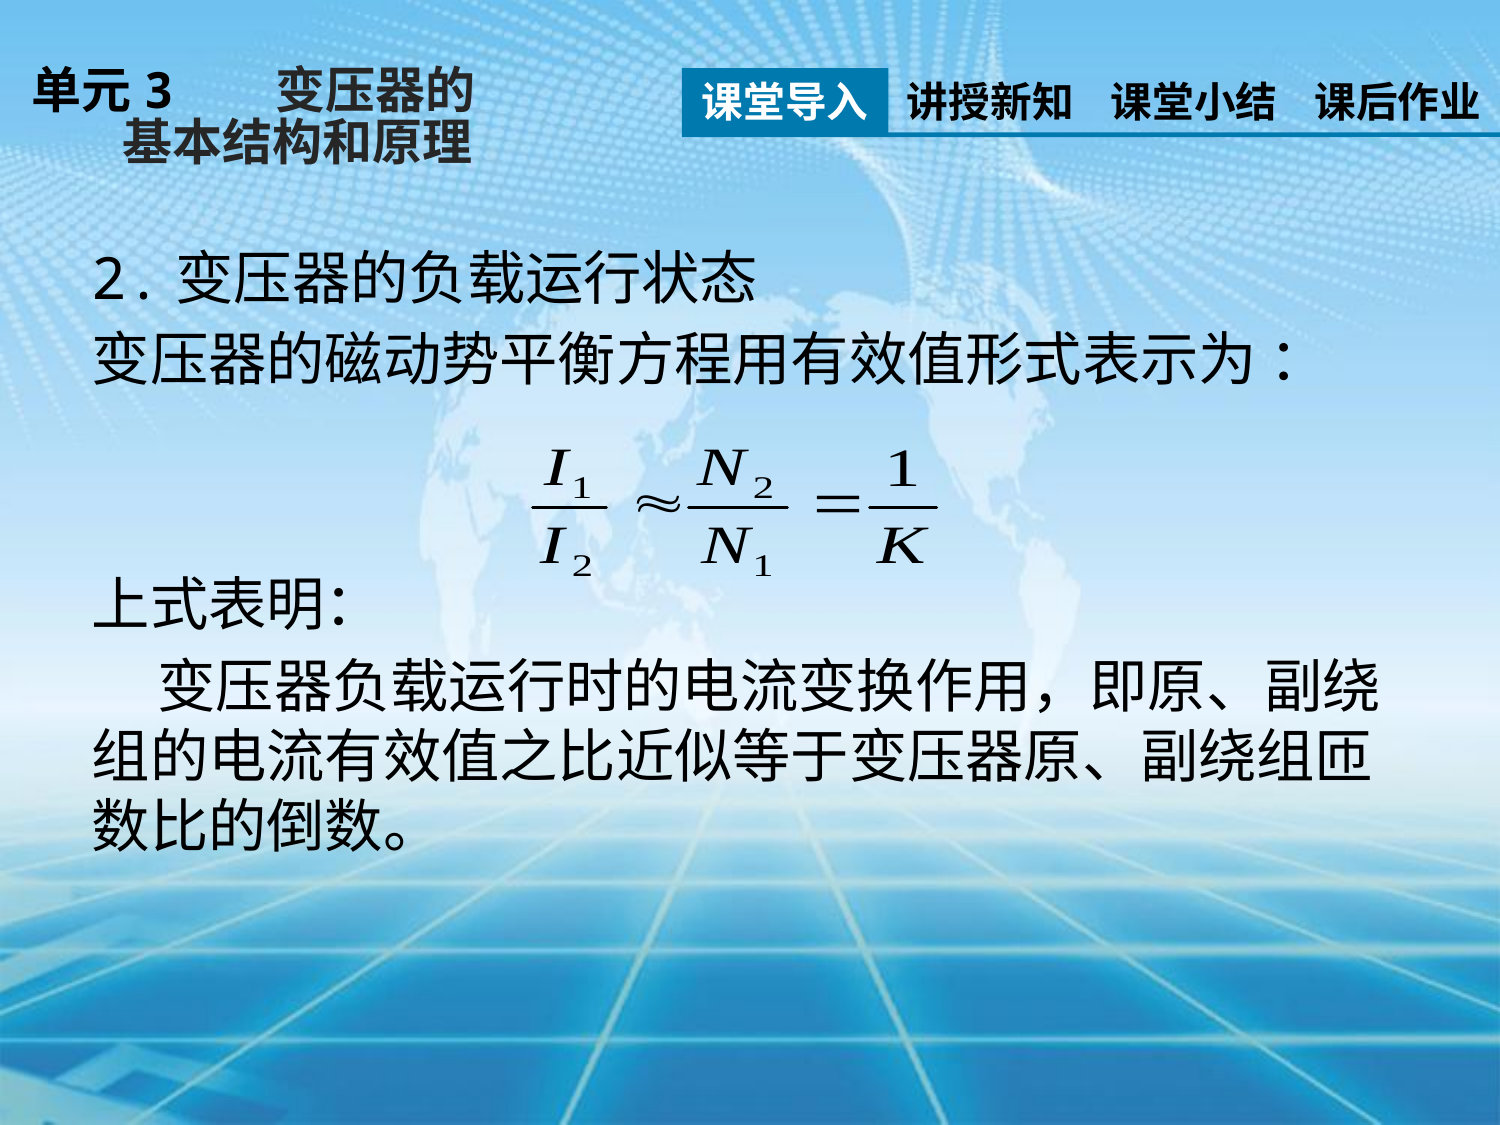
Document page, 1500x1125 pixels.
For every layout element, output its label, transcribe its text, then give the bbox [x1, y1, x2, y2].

picture [0, 0, 1500, 1125]
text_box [16, 59, 1500, 180]
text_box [520, 430, 953, 589]
text_box 2.变压器的负载运行状态 变压器的磁动势平衡方程用有效值形式表示为 ： 上式表明： 变压器负载运行时的电流变换作用，即原、副绕组的电流有效值之比近似等于变压器原、副绕组匝数比的倒数。 [76, 233, 1424, 976]
